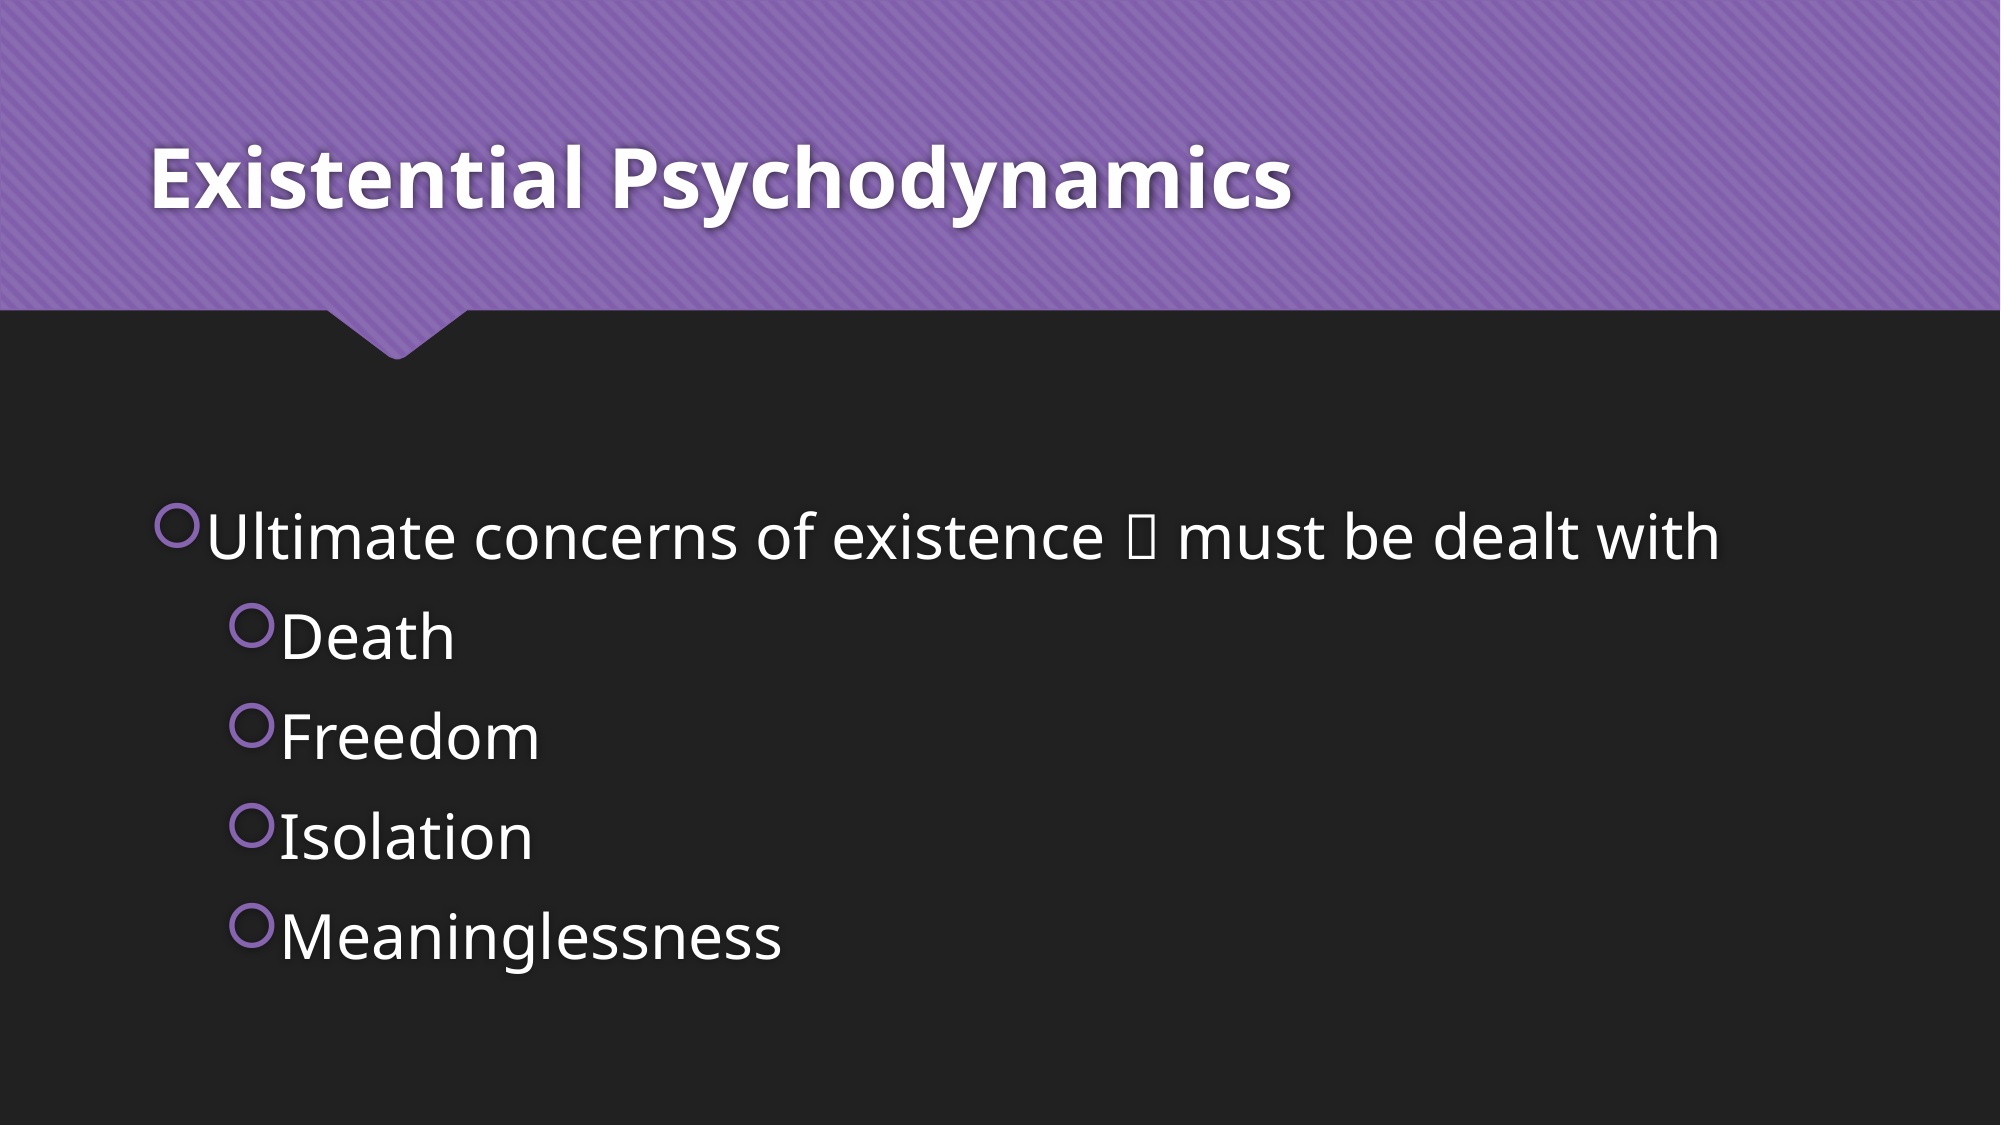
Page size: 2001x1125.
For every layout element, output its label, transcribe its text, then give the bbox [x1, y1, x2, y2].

title Existential Psychodynamics [132, 73, 1868, 233]
list Ultimate concerns of existence  must be dealt with Death Freedom Isolation Meaninglessness [134, 378, 1866, 1091]
